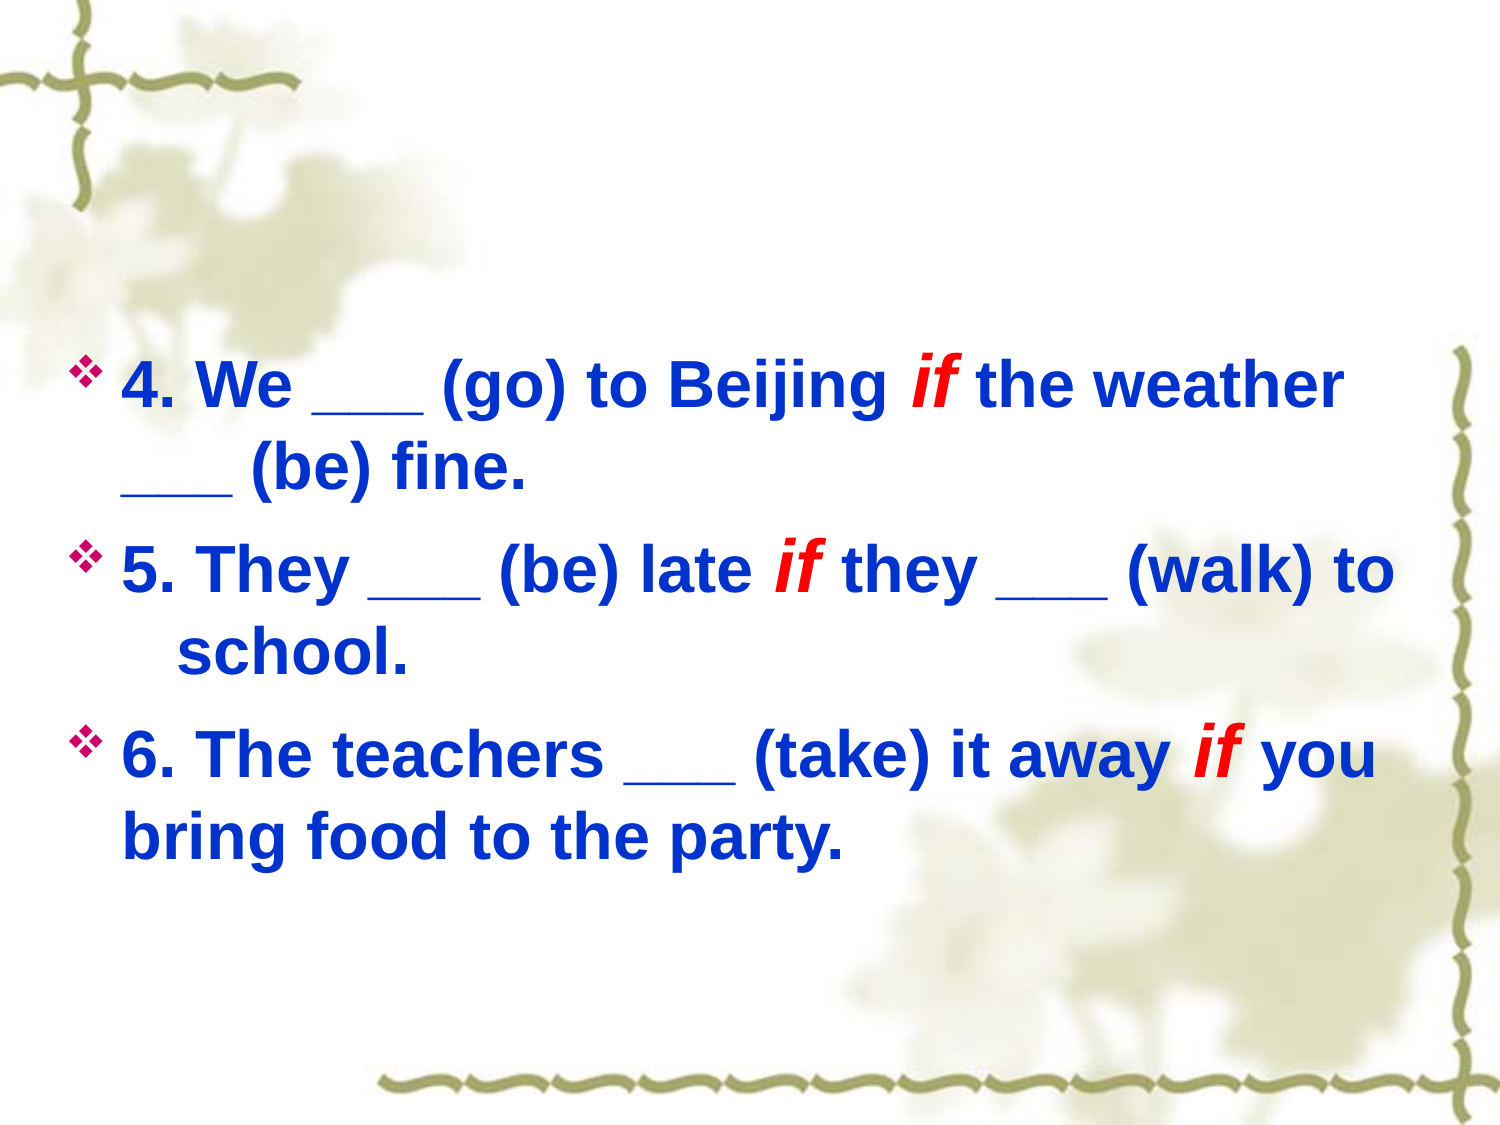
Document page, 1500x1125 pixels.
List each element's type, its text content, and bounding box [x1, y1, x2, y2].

list 4. We ___ (go) to Beijing if the weather ___ (be) fine. 5. They ___ (be) late if they ___ (walk) to school. 6. The teachers ___ (take) it away if you bring food to the party. [50, 324, 1451, 963]
picture [0, 0, 1500, 1125]
